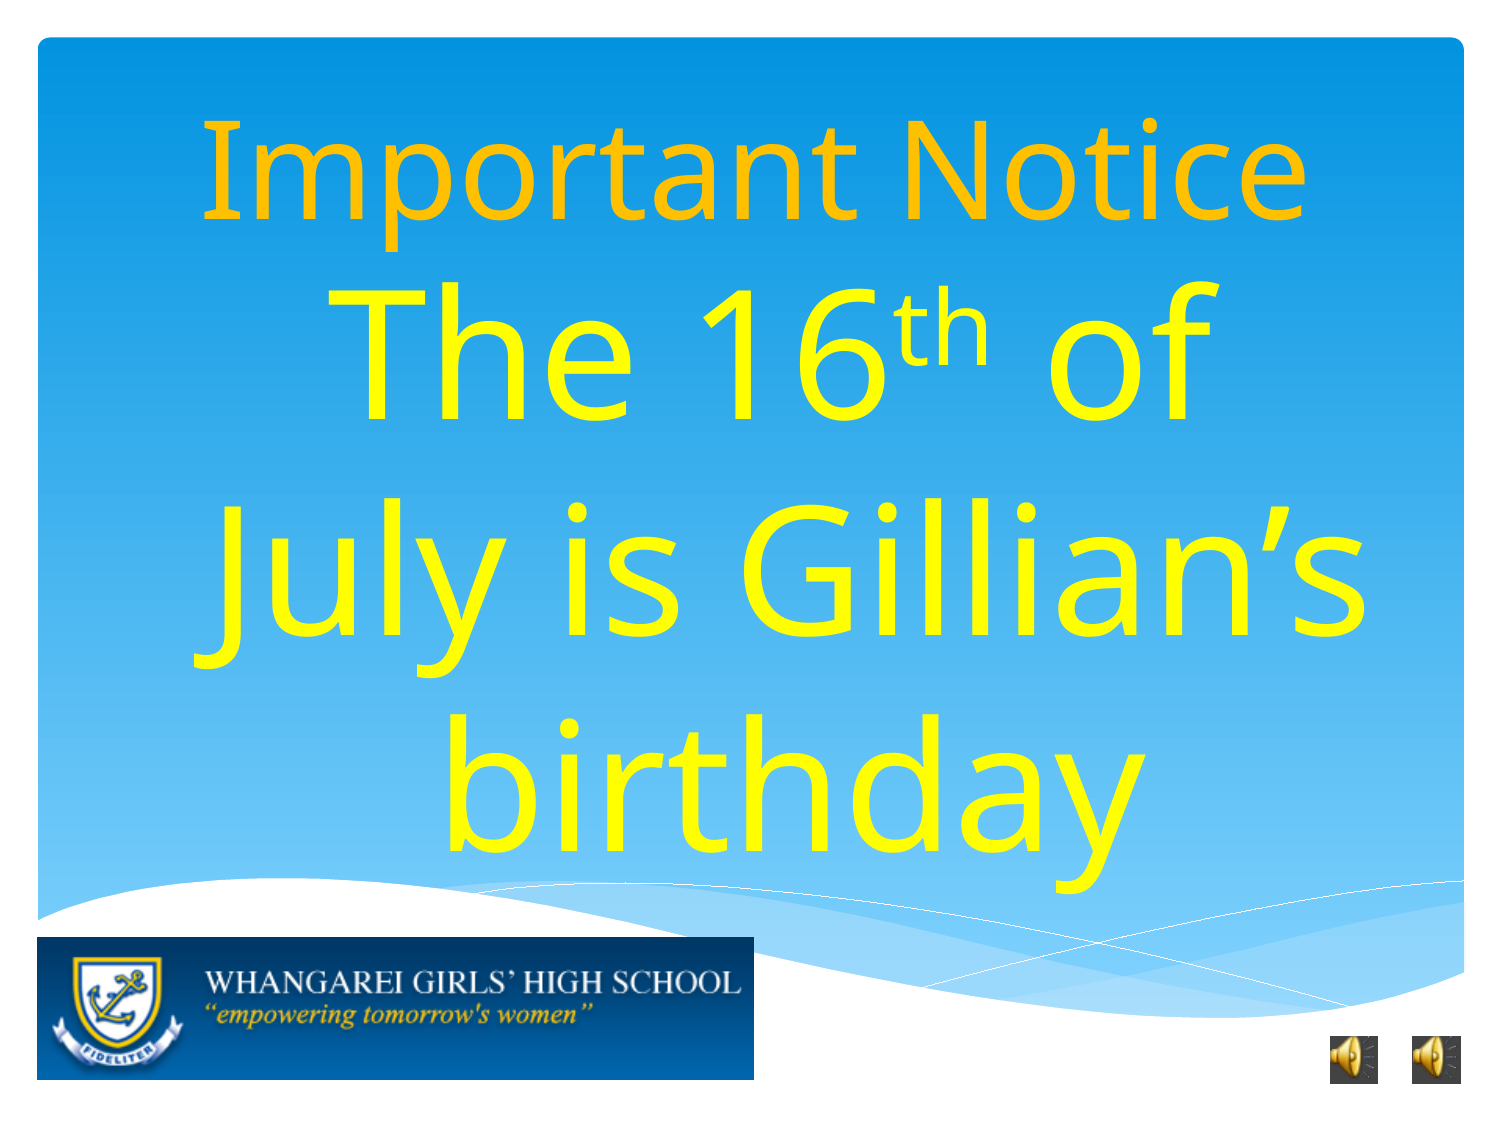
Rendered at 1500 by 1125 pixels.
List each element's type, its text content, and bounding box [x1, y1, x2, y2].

picture [37, 937, 754, 1080]
text_box Important Notice [149, 37, 1362, 255]
picture [1411, 1034, 1462, 1086]
text_box The 16th of July is Gillian’s birthday [149, 231, 1391, 963]
picture [1328, 1034, 1380, 1086]
